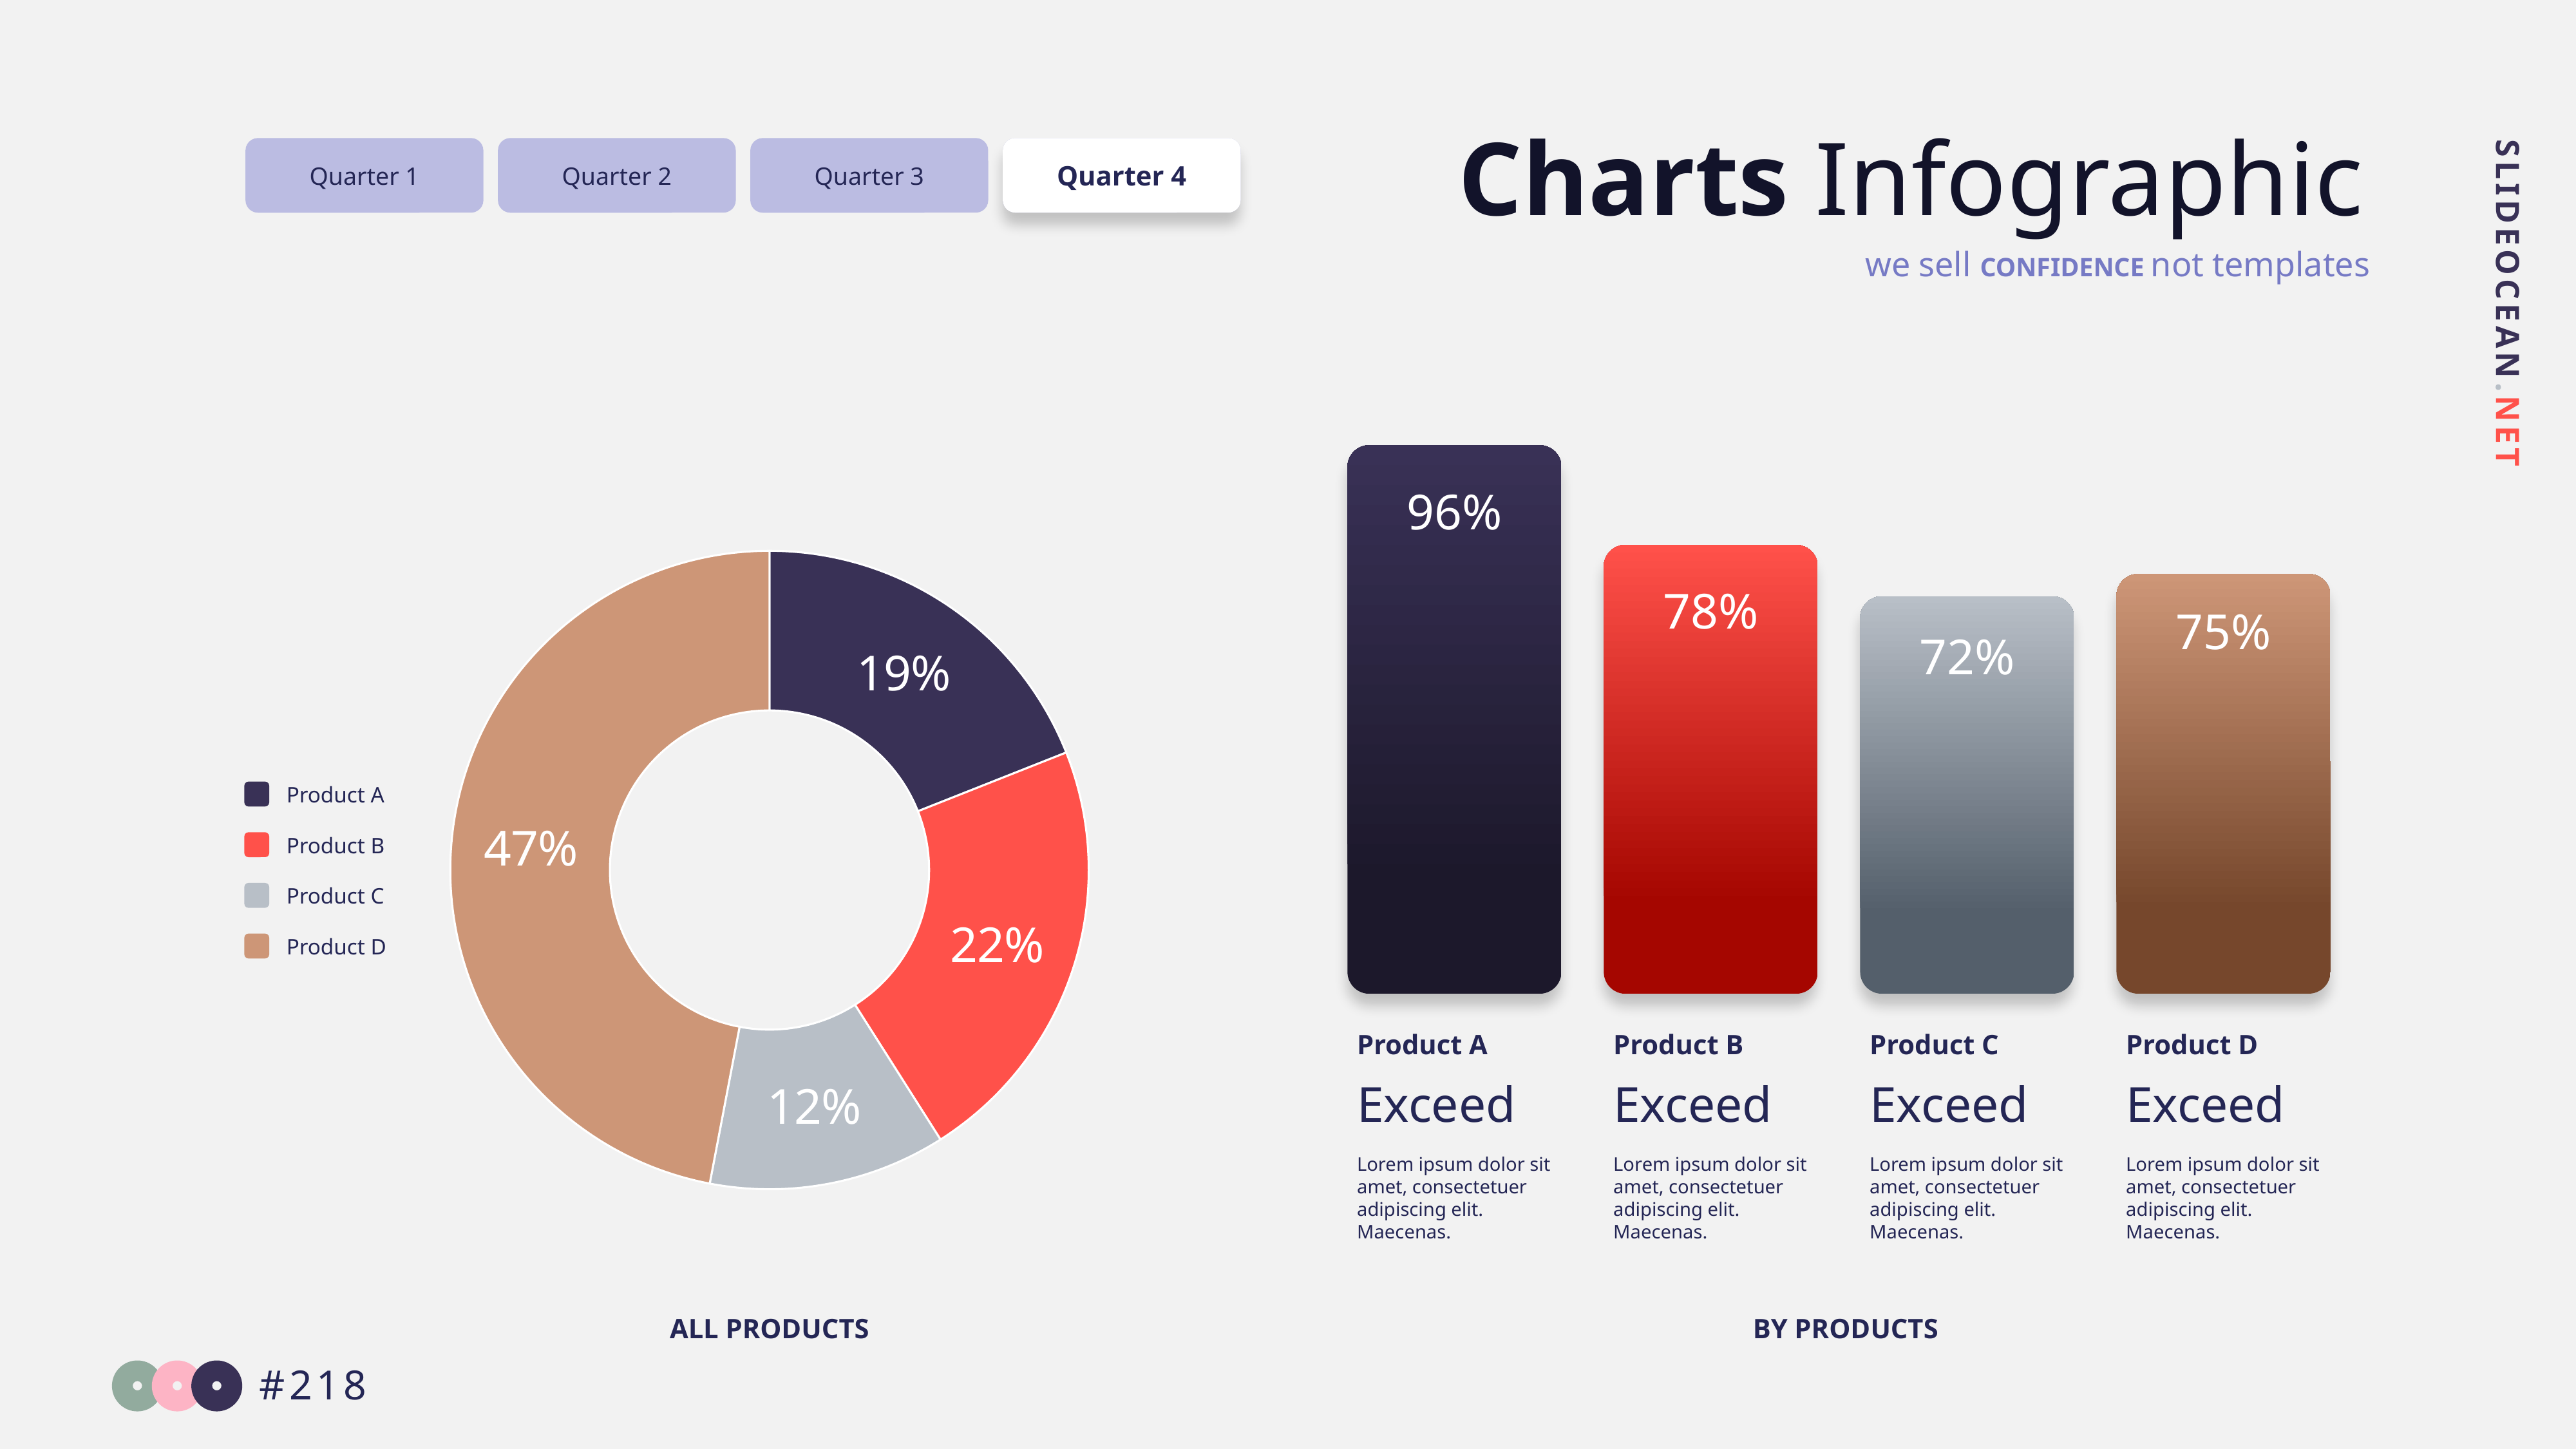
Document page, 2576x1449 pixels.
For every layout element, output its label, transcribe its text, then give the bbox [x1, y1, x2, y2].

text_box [1603, 1022, 1819, 1249]
text_box Quarter 3 [784, 156, 954, 195]
text_box [749, 137, 990, 214]
text_box 96% [1347, 477, 1562, 545]
text_box 75% [2116, 596, 2331, 665]
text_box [1347, 1022, 1562, 1249]
text_box ALL PRODUCTS [585, 1306, 954, 1349]
text_box [2115, 573, 2332, 995]
text_box [1602, 544, 1819, 995]
text_box [497, 137, 737, 214]
text_box 78% [1604, 576, 1818, 644]
text_box Quarter 2 [532, 156, 702, 195]
text_box [244, 137, 485, 214]
text_box [1346, 444, 1563, 995]
text_box [1001, 137, 1242, 214]
text_box Quarter 1 [279, 156, 450, 195]
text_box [2116, 1022, 2331, 1249]
text_box [1859, 595, 2076, 995]
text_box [1859, 1022, 2075, 1249]
chart [417, 535, 1122, 1205]
text_box BY PRODUCTS [1661, 1306, 2031, 1349]
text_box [243, 775, 450, 965]
text_box we sell CONFIDENCE not templates [1855, 238, 2380, 288]
text_box Charts Infographic [1448, 110, 2373, 241]
text_box 72% [1860, 621, 2074, 689]
text_box #218 [259, 1359, 402, 1408]
text_box Quarter 4 [1037, 154, 1207, 196]
